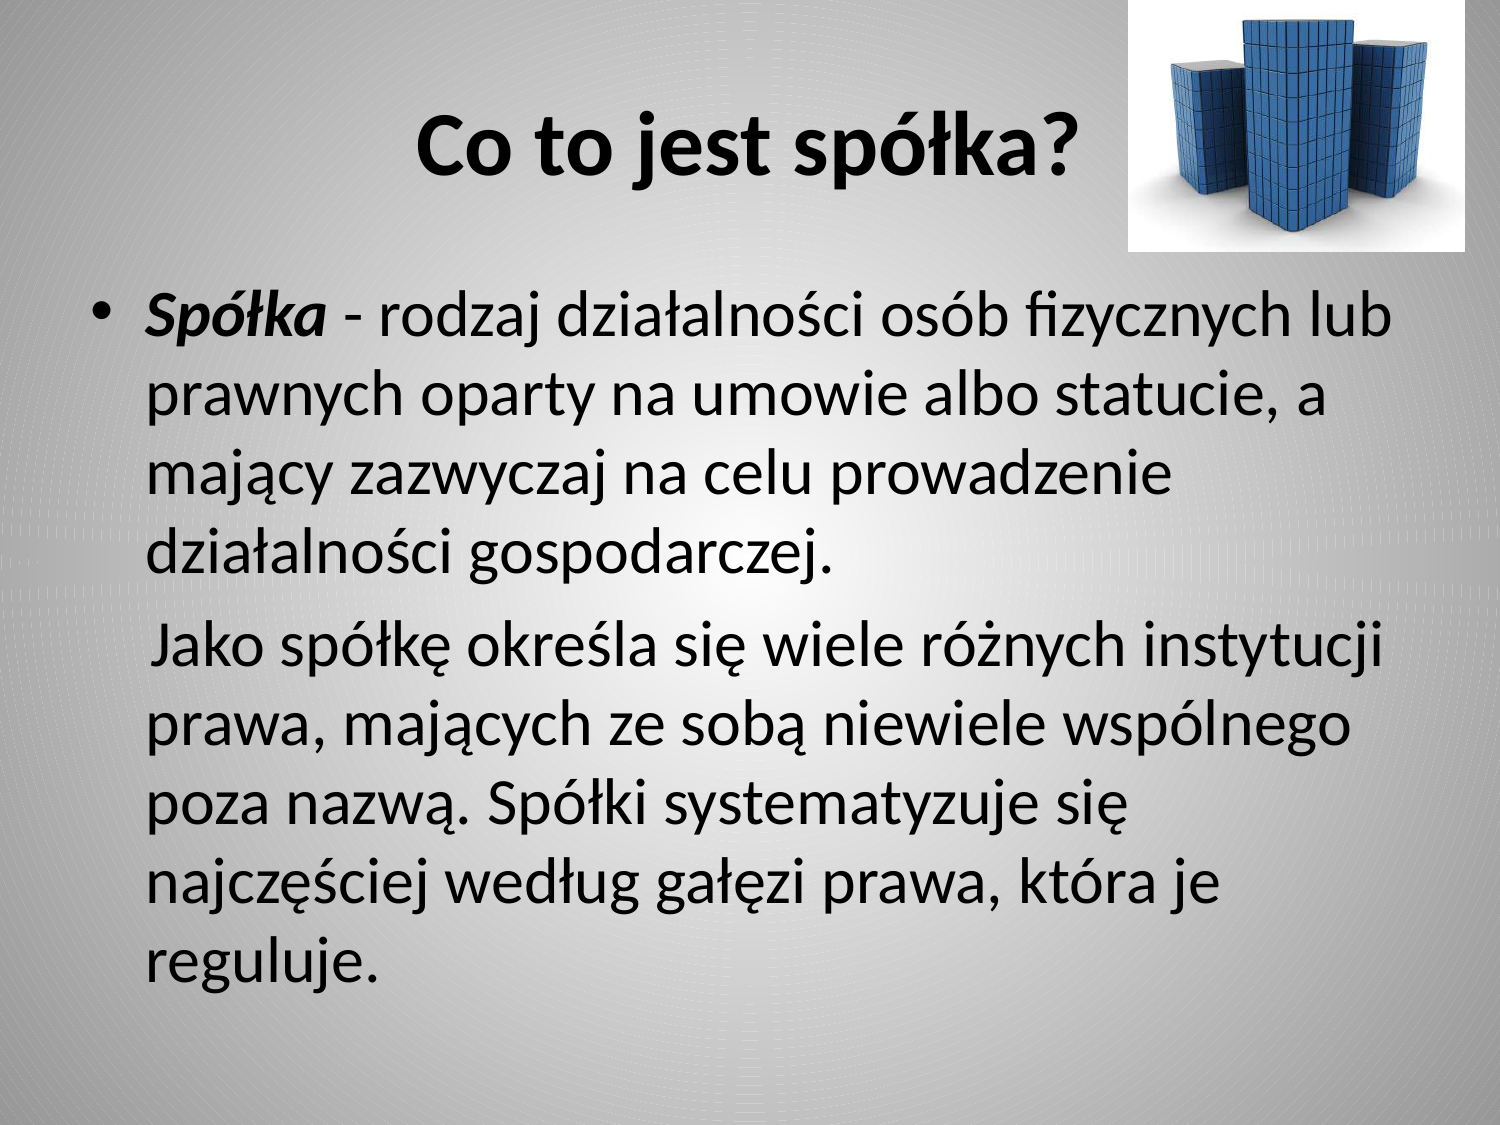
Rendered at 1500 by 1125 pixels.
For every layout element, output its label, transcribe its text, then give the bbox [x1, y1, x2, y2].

title Co to jest spółka? [75, 45, 1122, 233]
list Spółka - rodzaj działalności osób fizycznych lub prawnych oparty na umowie albo statucie, a mający zazwyczaj na celu prowadzenie działalności gospodarczej. Jako spółkę określa się wiele różnych instytucji prawa, mających ze sobą niewiele wspólnego poza nazwą. Spółki systematyzuje się najczęściej według gałęzi prawa, która je reguluje. [75, 262, 1425, 1005]
picture [1127, 0, 1465, 253]
